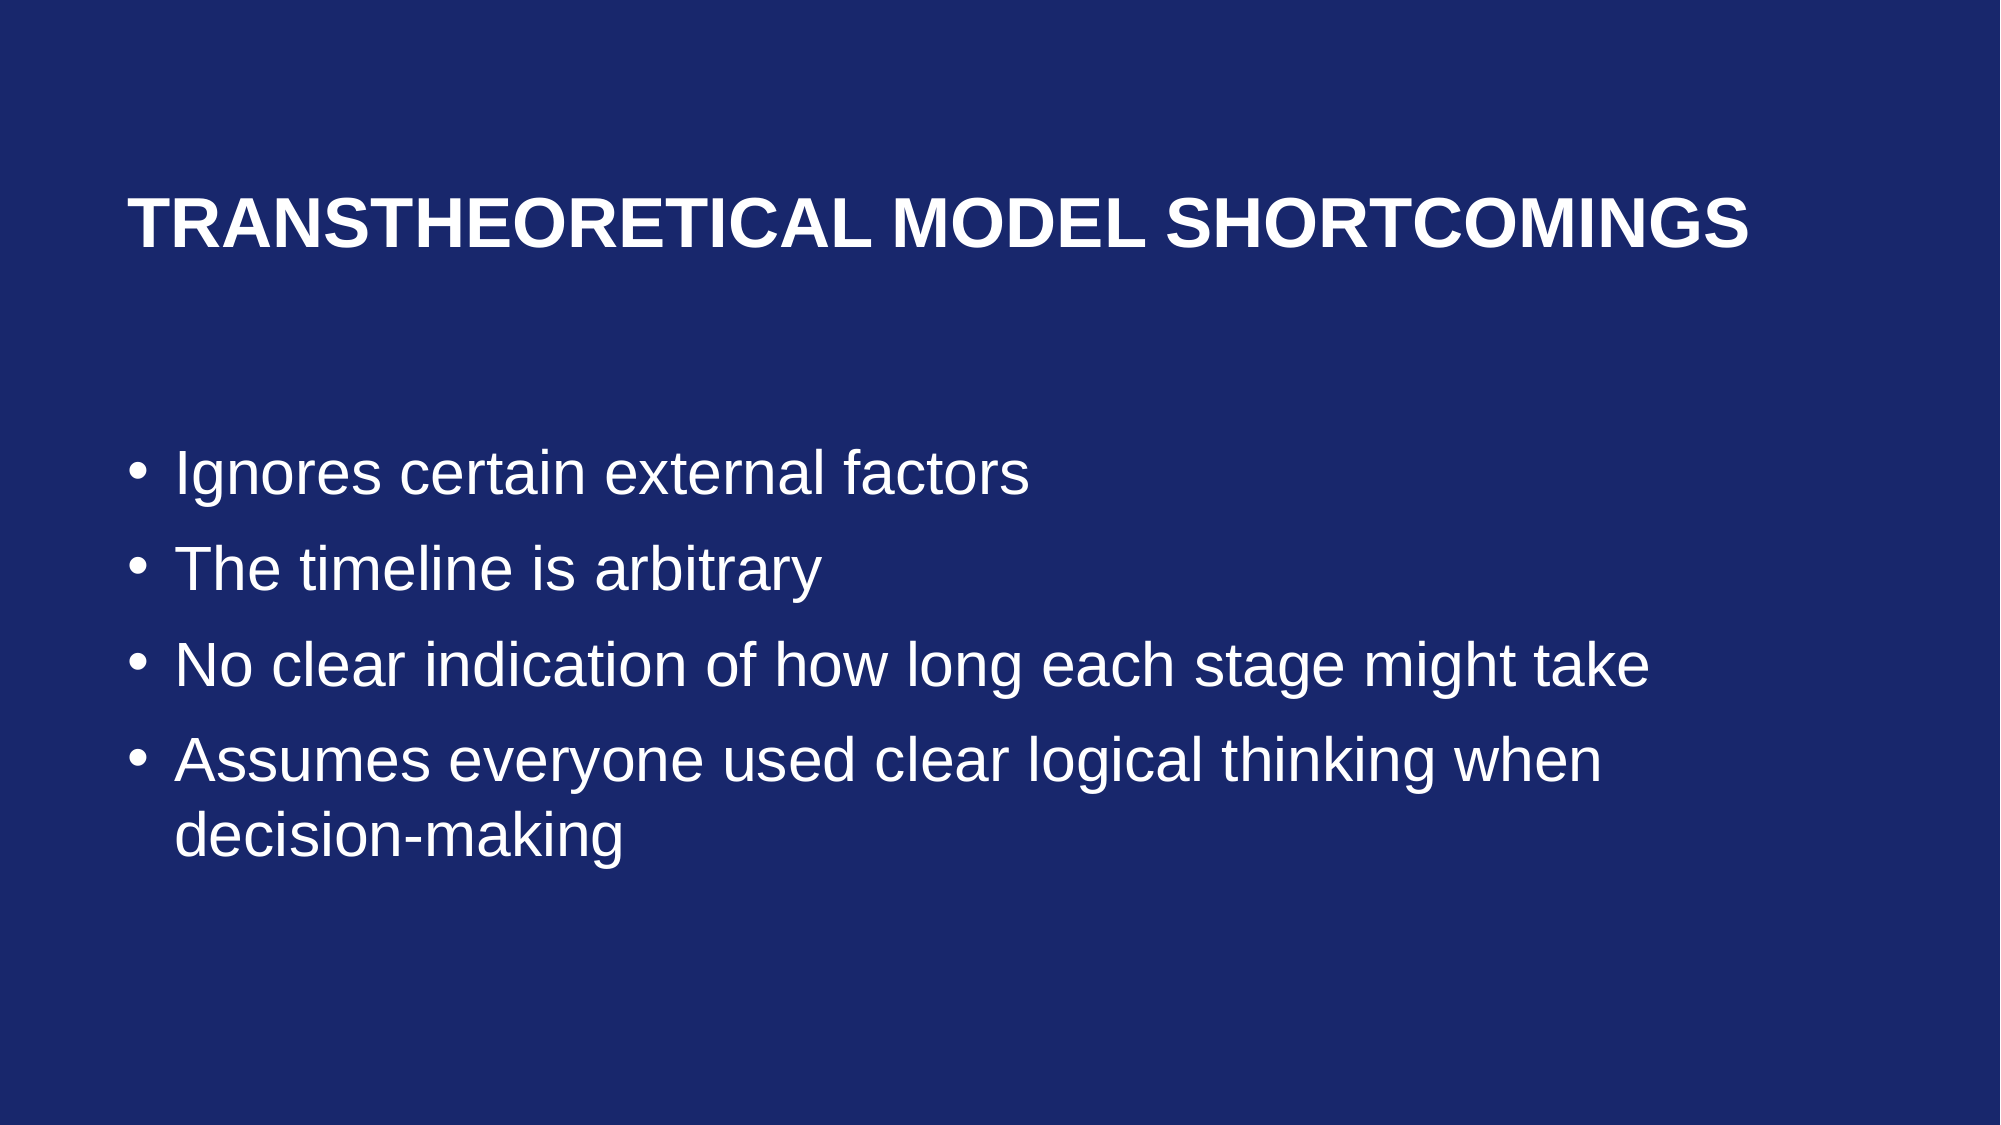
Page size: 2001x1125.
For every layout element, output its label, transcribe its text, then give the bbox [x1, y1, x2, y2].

title Transtheoretical Model Shortcomings [112, 99, 1775, 339]
list Ignores certain external factors The timeline is arbitrary No clear indication of how long each stage might take Assumes everyone used clear logical thinking when decision-making [112, 351, 1775, 950]
